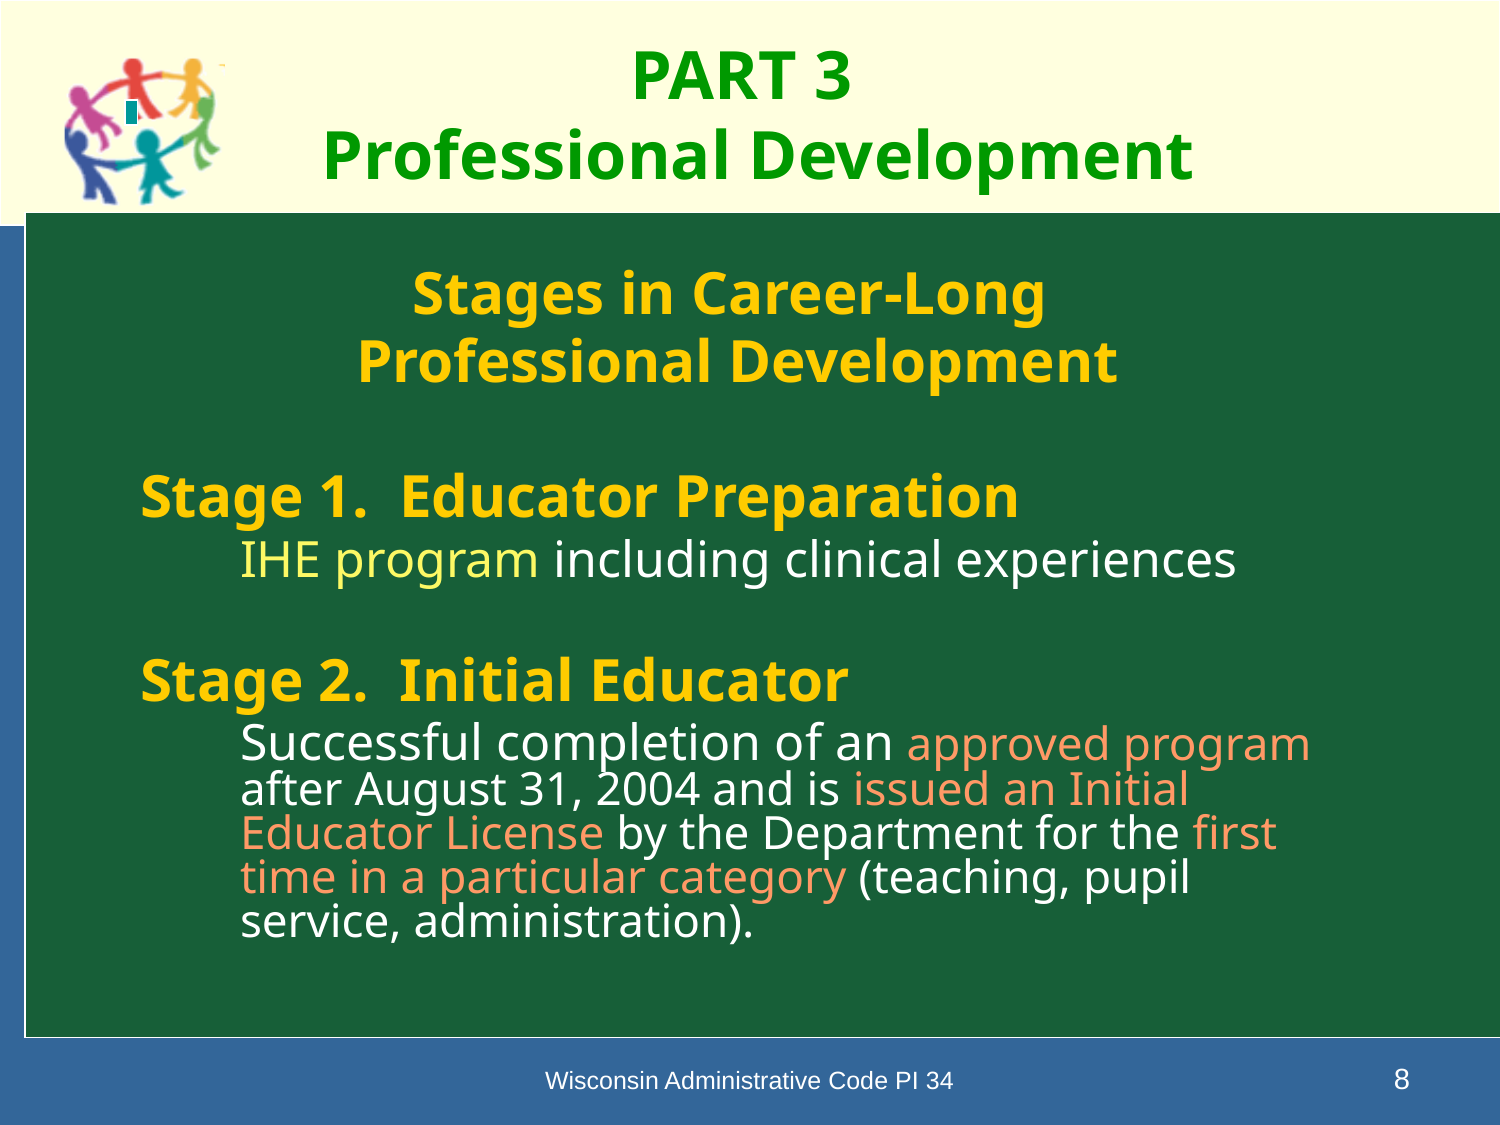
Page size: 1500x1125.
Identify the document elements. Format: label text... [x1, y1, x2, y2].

list Stages in Career-Long Professional Development Stage 1. Educator Preparation IHE program including clinical experiences Stage 2. Initial Educator Successful completion of an approved program after August 31, 2004 and is issued an Initial Educator License by the Department for the first time in a particular category (teaching, pupil service, administration). [124, 262, 1351, 1013]
picture [50, 201, 225, 212]
title PART 3 Professional Development [0, 24, 1500, 201]
footer Wisconsin Administrative Code PI 34 [512, 1038, 988, 1103]
text_box [24, 212, 1500, 1038]
slide_number 8 [1074, 1038, 1426, 1103]
